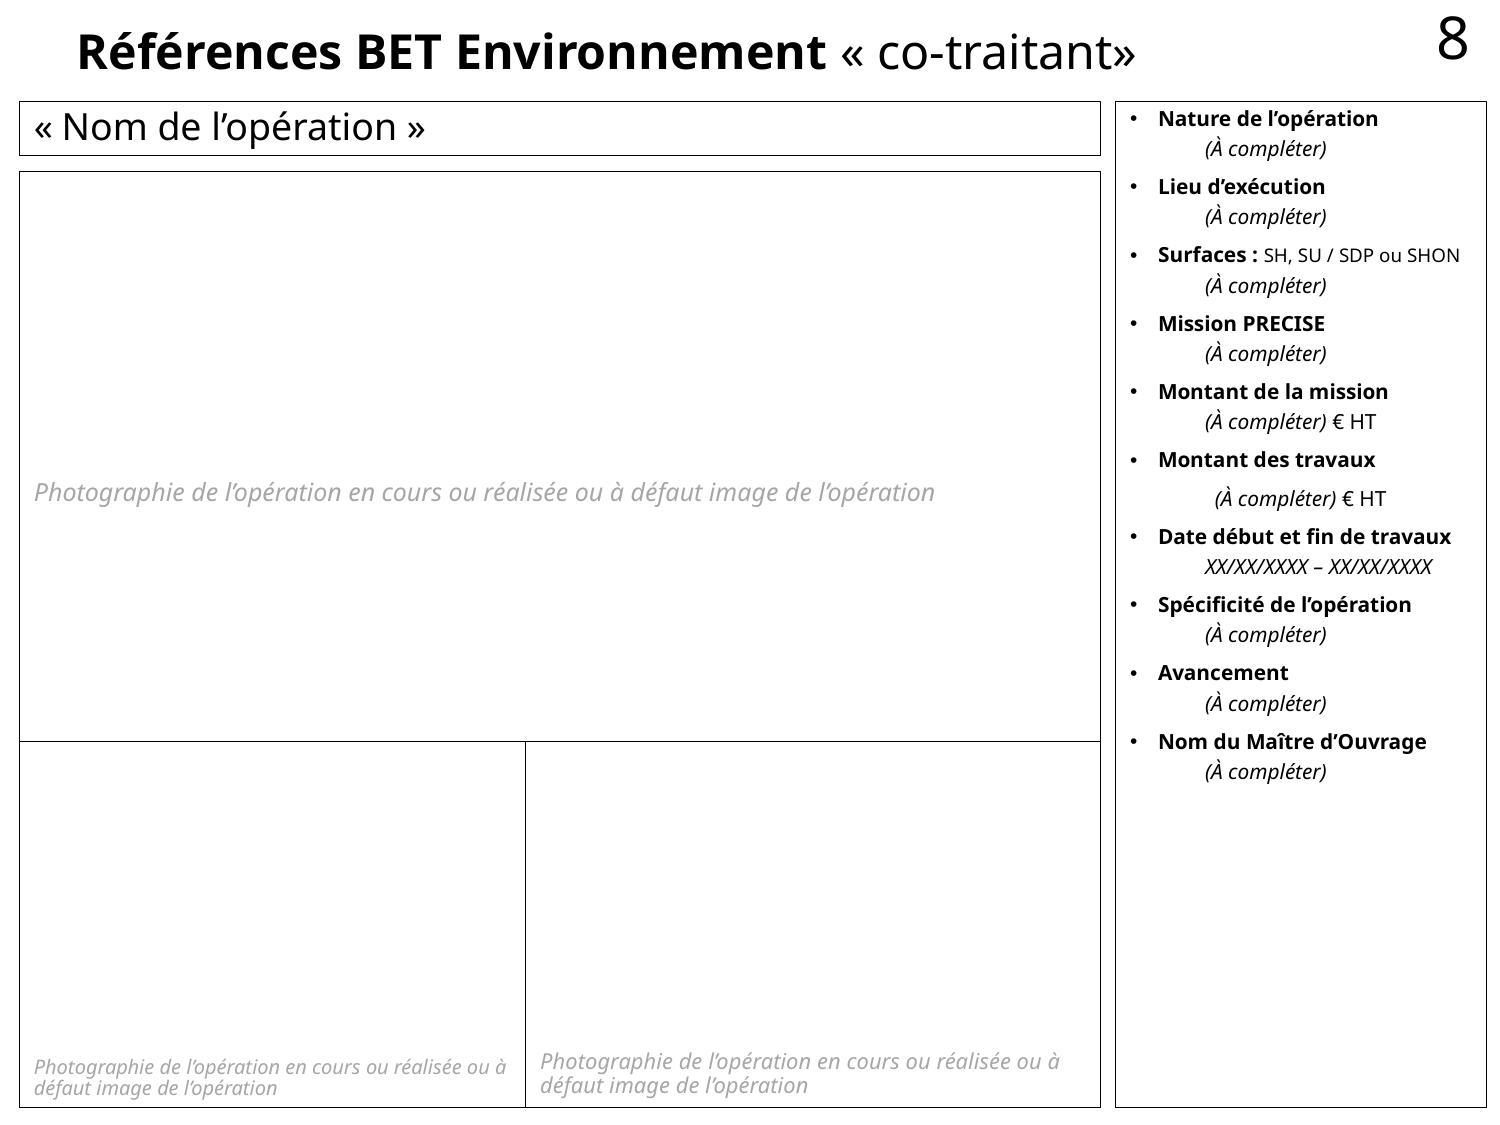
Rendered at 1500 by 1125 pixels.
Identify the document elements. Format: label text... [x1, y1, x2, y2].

list 8 [1407, 1, 1500, 81]
text_box Références BET Environnement « co-traitant» [0, 0, 1235, 106]
text_box Photographie de l’opération en cours ou réalisée ou à défaut image de l’opération [525, 741, 1101, 1108]
list Photographie de l’opération en cours ou réalisée ou à défaut image de l’opération [18, 171, 1101, 741]
list Nature de l’opération (À compléter) Lieu d’exécution (À compléter) Surfaces : SH, SU / SDP ou SHON (À compléter) Mission PRECISE (À compléter) Montant de la mission (À compléter) € HT Montant des travaux (À compléter) € HT Date début et fin de travaux XX/XX/XXXX – XX/XX/XXXX Spécificité de l’opération (À compléter) Avancement (À compléter) Nom du Maître d’Ouvrage (À compléter) [1115, 100, 1486, 1108]
text_box Photographie de l’opération en cours ou réalisée ou à défaut image de l’opération [18, 741, 525, 1108]
list « Nom de l’opération » [18, 106, 1101, 156]
